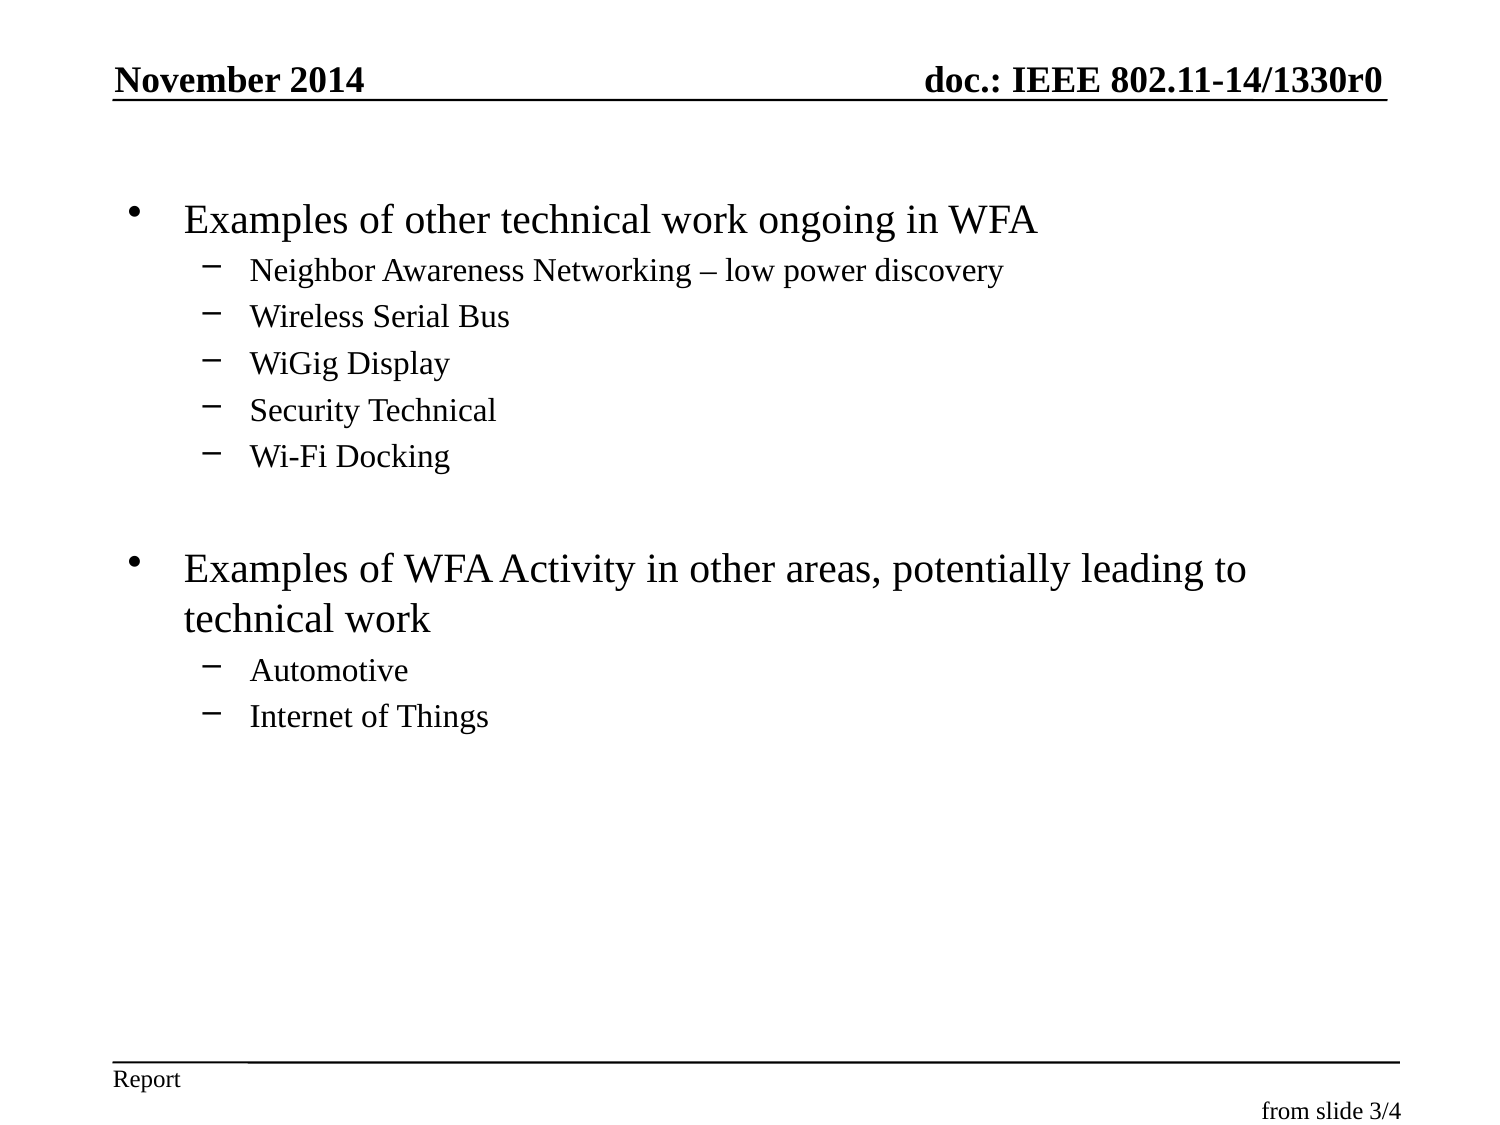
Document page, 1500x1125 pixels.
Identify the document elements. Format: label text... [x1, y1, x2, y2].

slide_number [114, 54, 374, 101]
list Examples of other technical work ongoing in WFA Neighbor Awareness Networking – low power discovery Wireless Serial Bus WiGig Display Security Technical Wi-Fi Docking Examples of WFA Activity in other areas, potentially leading to technical work Automotive Internet of Things [112, 125, 1388, 1047]
text_box from slide 3/4 [343, 1087, 1417, 1125]
